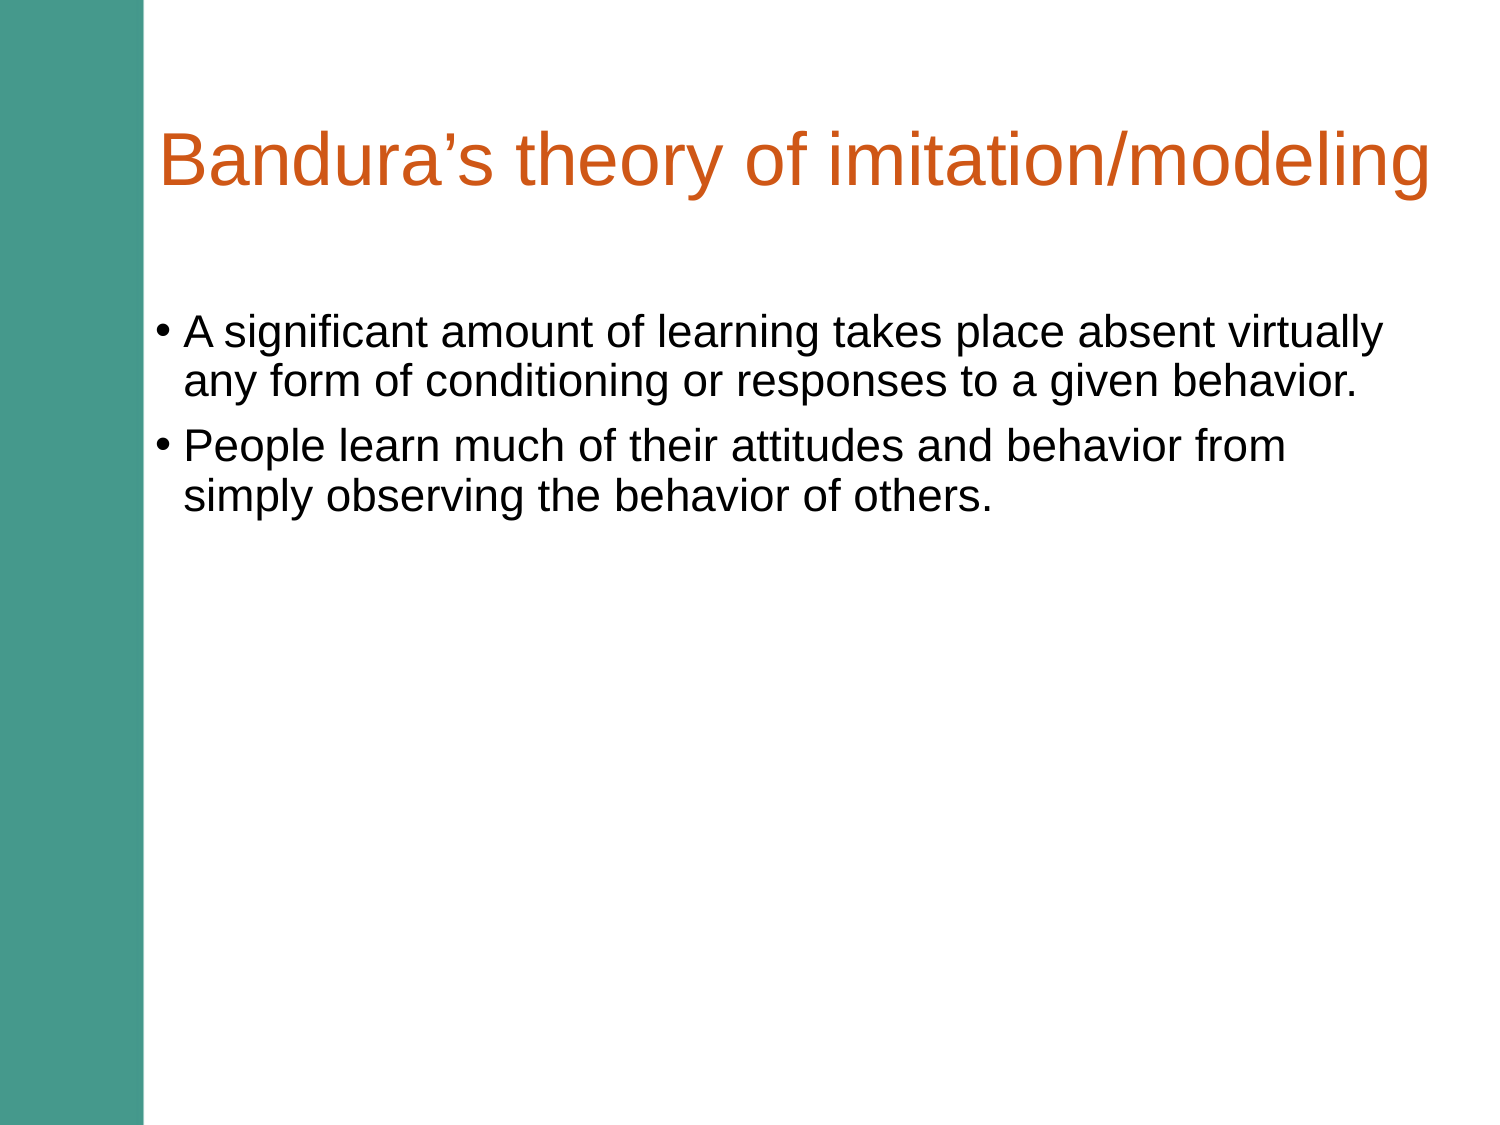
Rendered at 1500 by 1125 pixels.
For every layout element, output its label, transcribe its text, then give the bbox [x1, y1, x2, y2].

title Bandura’s theory of imitation/modeling [143, 87, 1500, 235]
picture [0, 0, 1500, 1125]
list A significant amount of learning takes place absent virtually any form of conditioning or responses to a given behavior. People learn much of their attitudes and behavior from simply observing the behavior of others. [140, 299, 1434, 1014]
